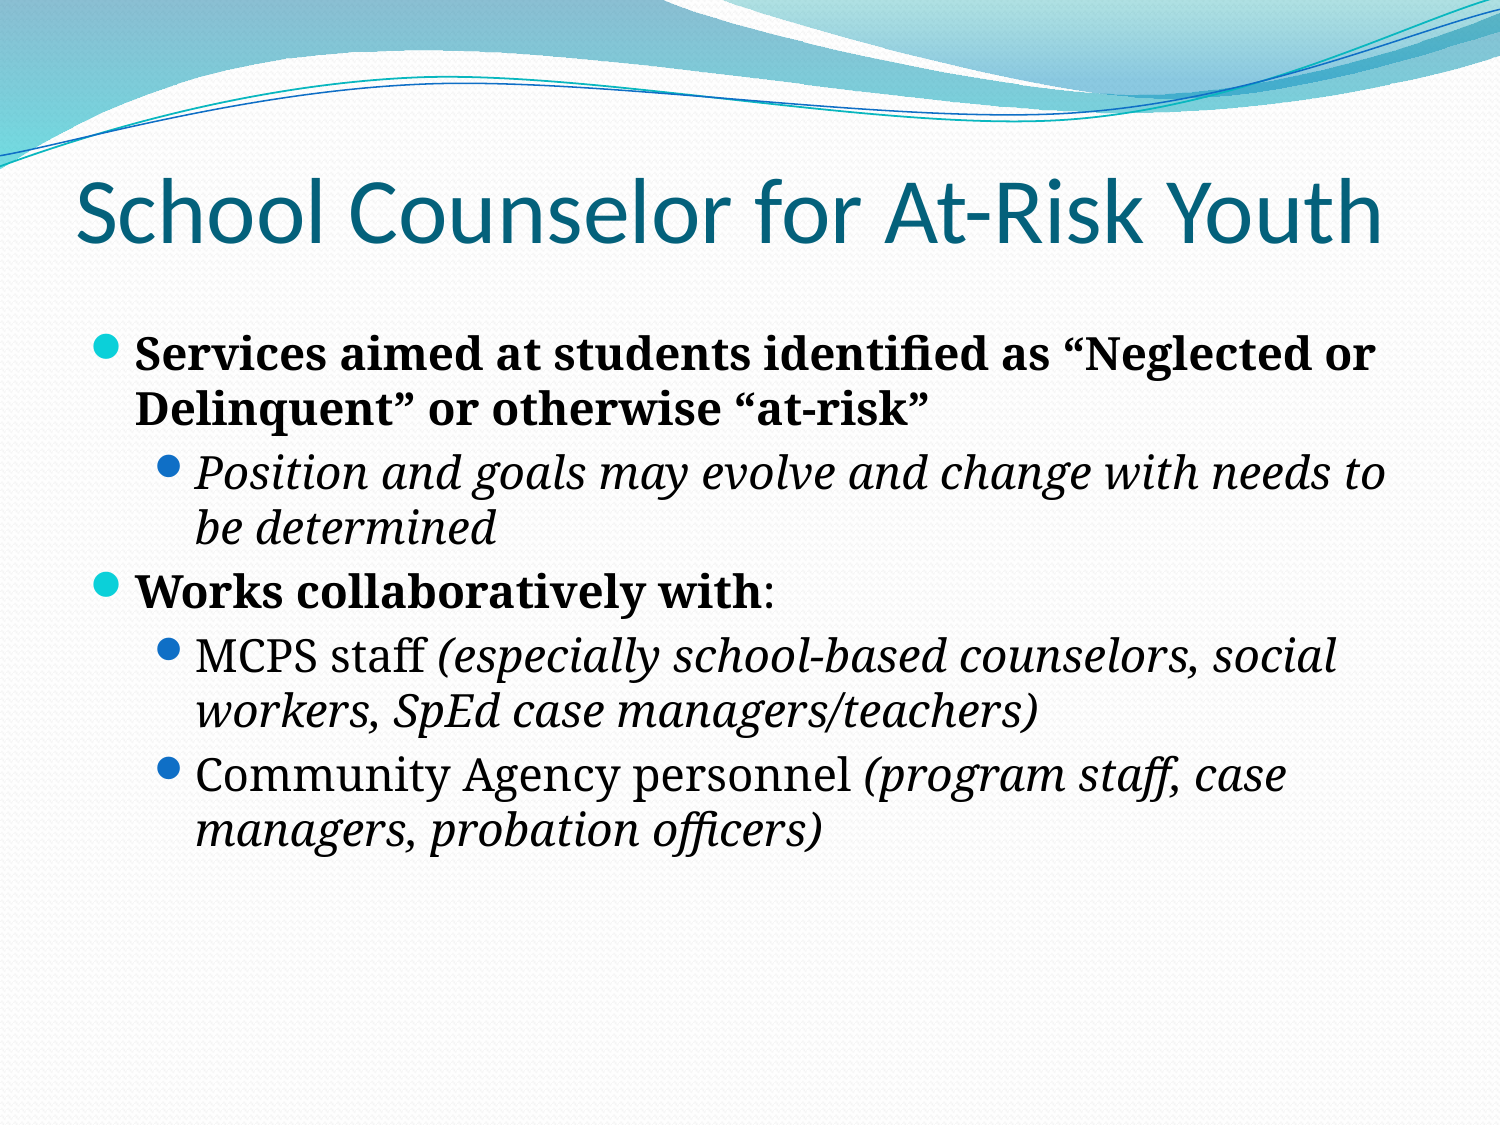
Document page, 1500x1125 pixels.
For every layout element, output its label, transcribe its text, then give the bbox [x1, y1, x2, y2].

list Services aimed at students identified as “Neglected or Delinquent” or otherwise “at-risk” Position and goals may evolve and change with needs to be determined Works collaboratively with: MCPS staff (especially school-based counselors, social workers, SpEd case managers/teachers) Community Agency personnel (program staff, case managers, probation officers) [75, 317, 1425, 1038]
title School Counselor for At-Risk Youth [75, 115, 1425, 263]
